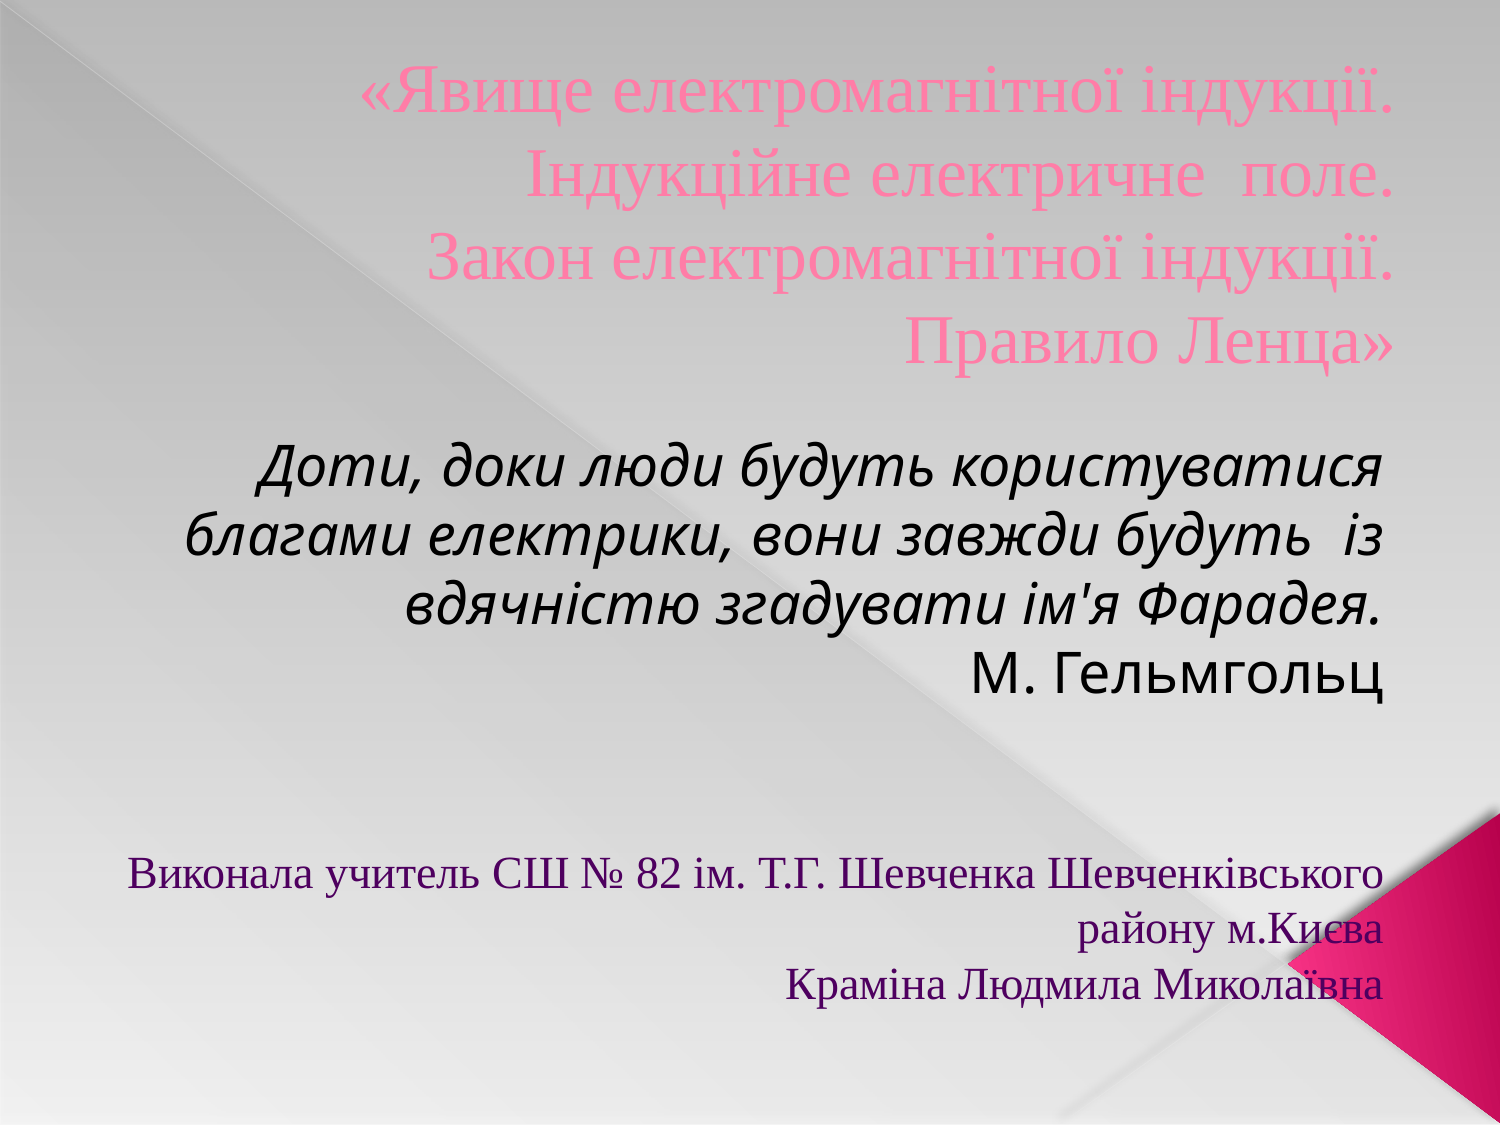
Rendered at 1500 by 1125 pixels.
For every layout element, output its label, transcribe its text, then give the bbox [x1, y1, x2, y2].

subtitle Доти, доки люди будуть користуватися благами електрики, вони завжди будуть із вдячністю згадувати ім'я Фарадея. М. Гельмгольц Виконала учитель СШ № 82 ім. Т.Г. Шевченка Шевченківського району м.Києва Краміна Людмила Миколаївна [82, 421, 1405, 1090]
title «Явище електромагнітної індукції. Індукційне електричне поле. Закон електромагнітної індукції. Правило Ленца» [88, 35, 1412, 469]
